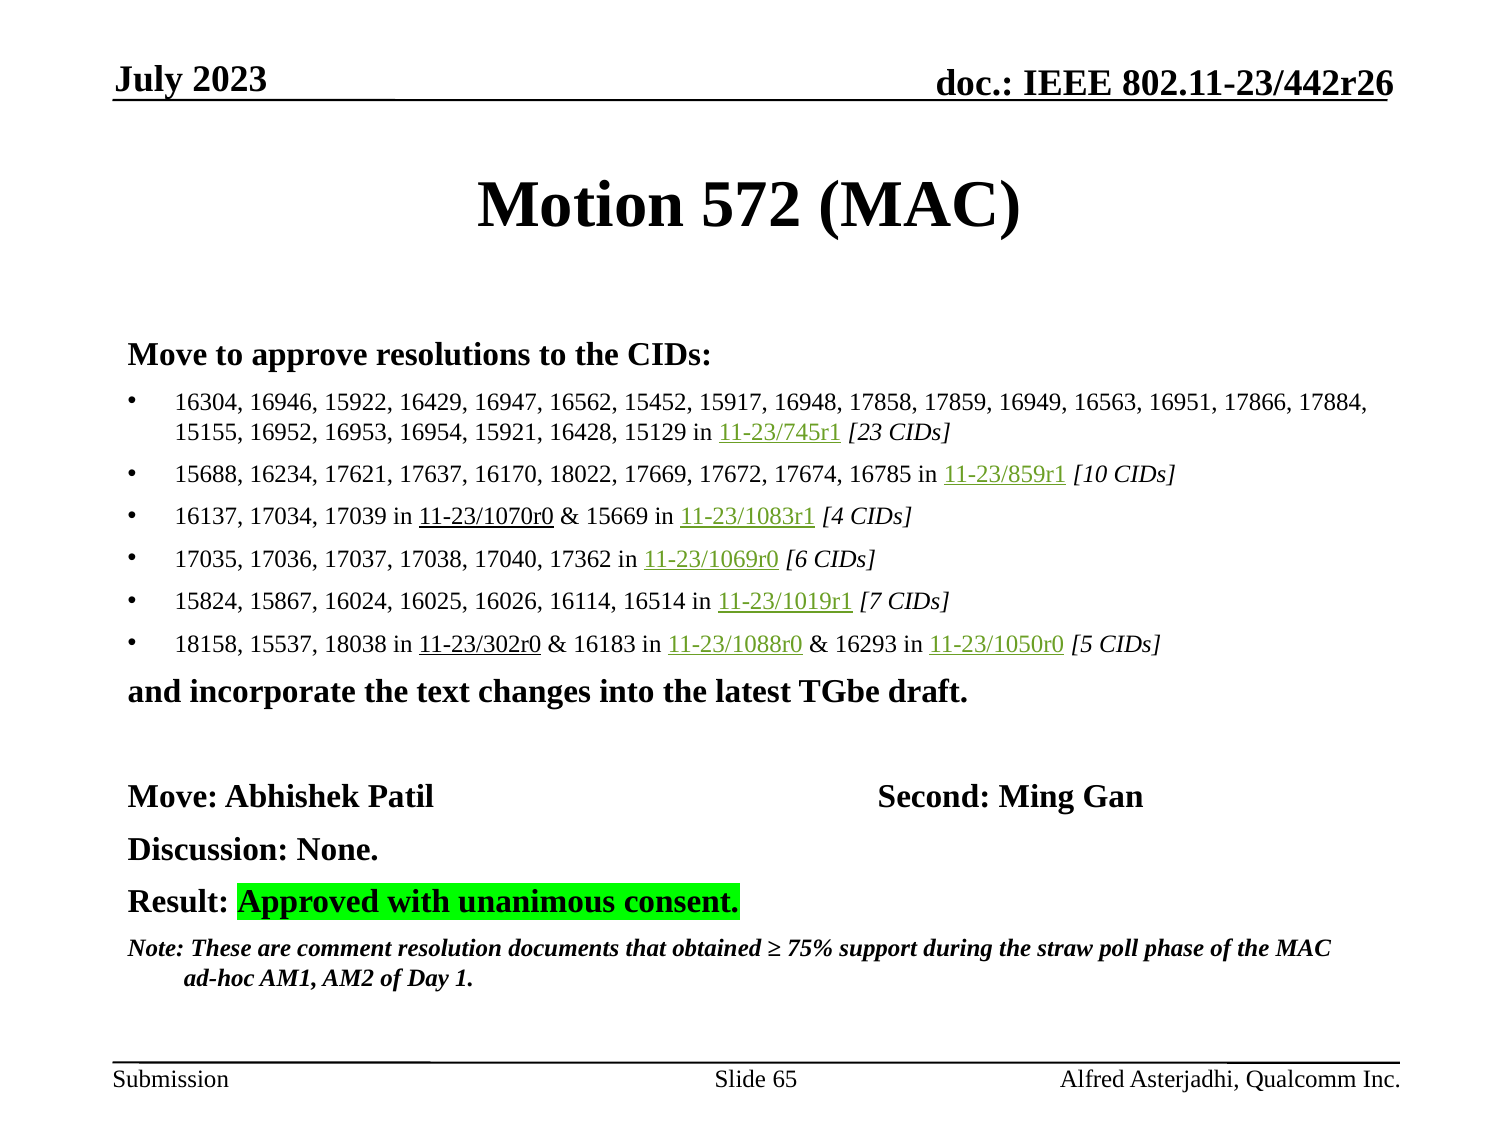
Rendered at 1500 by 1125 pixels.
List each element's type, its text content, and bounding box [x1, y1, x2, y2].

slide_number Slide 65 [712, 1061, 800, 1123]
list Move to approve resolutions to the CIDs: 16304, 16946, 15922, 16429, 16947, 16562, 15452, 15917, 16948, 17858, 17859, 16949, 16563, 16951, 17866, 17884, 15155, 16952, 16953, 16954, 15921, 16428, 15129 in 11-23/745r1 [23 CIDs] 15688, 16234, 17621, 17637, 16170, 18022, 17669, 17672, 17674, 16785 in 11-23/859r1 [10 CIDs] 16137, 17034, 17039 in 11-23/1070r0 & 15669 in 11-23/1083r1 [4 CIDs] 17035, 17036, 17037, 17038, 17040, 17362 in 11-23/1069r0 [6 CIDs] 15824, 15867, 16024, 16025, 16026, 16114, 16514 in 11-23/1019r1 [7 CIDs] 18158, 15537, 18038 in 11-23/302r0 & 16183 in 11-23/1088r0 & 16293 in 11-23/1050r0 [5 CIDs] and incorporate the text changes into the latest TGbe draft. Move: Abhishek Patil Second: Ming Gan Discussion: None. Result: Approved with unanimous consent. Note: These are comment resolution documents that obtained ≥ 75% support during the straw poll phase of the MAC ad-hoc AM1, AM2 of Day 1. [112, 324, 1388, 1063]
title Motion 572 (MAC) [112, 112, 1388, 288]
footer Alfred Asterjadhi, Qualcomm Inc. [878, 1061, 1402, 1093]
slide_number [114, 54, 423, 100]
